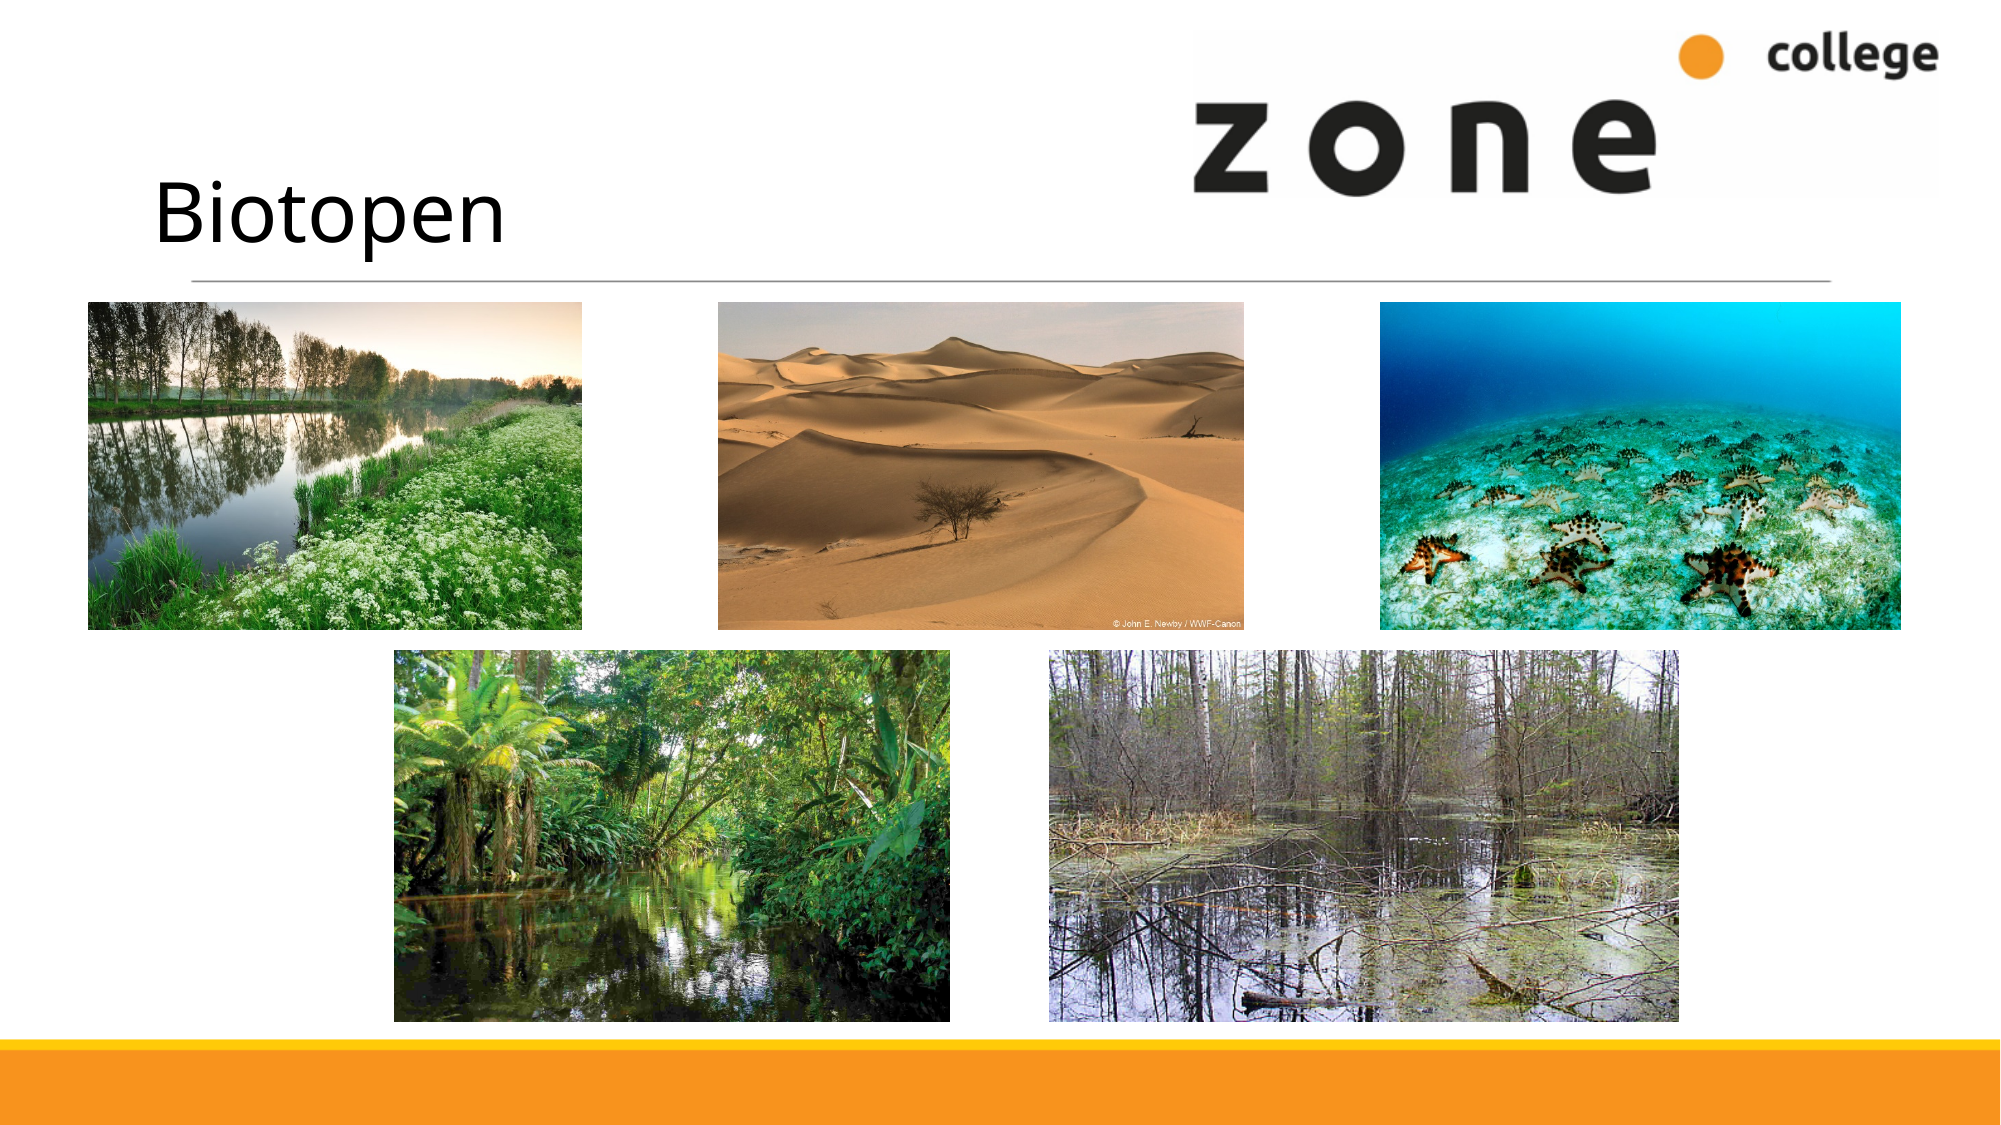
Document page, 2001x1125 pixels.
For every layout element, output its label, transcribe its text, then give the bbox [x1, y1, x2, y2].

title Biotopen [137, 107, 1863, 325]
picture [0, 0, 2001, 1125]
